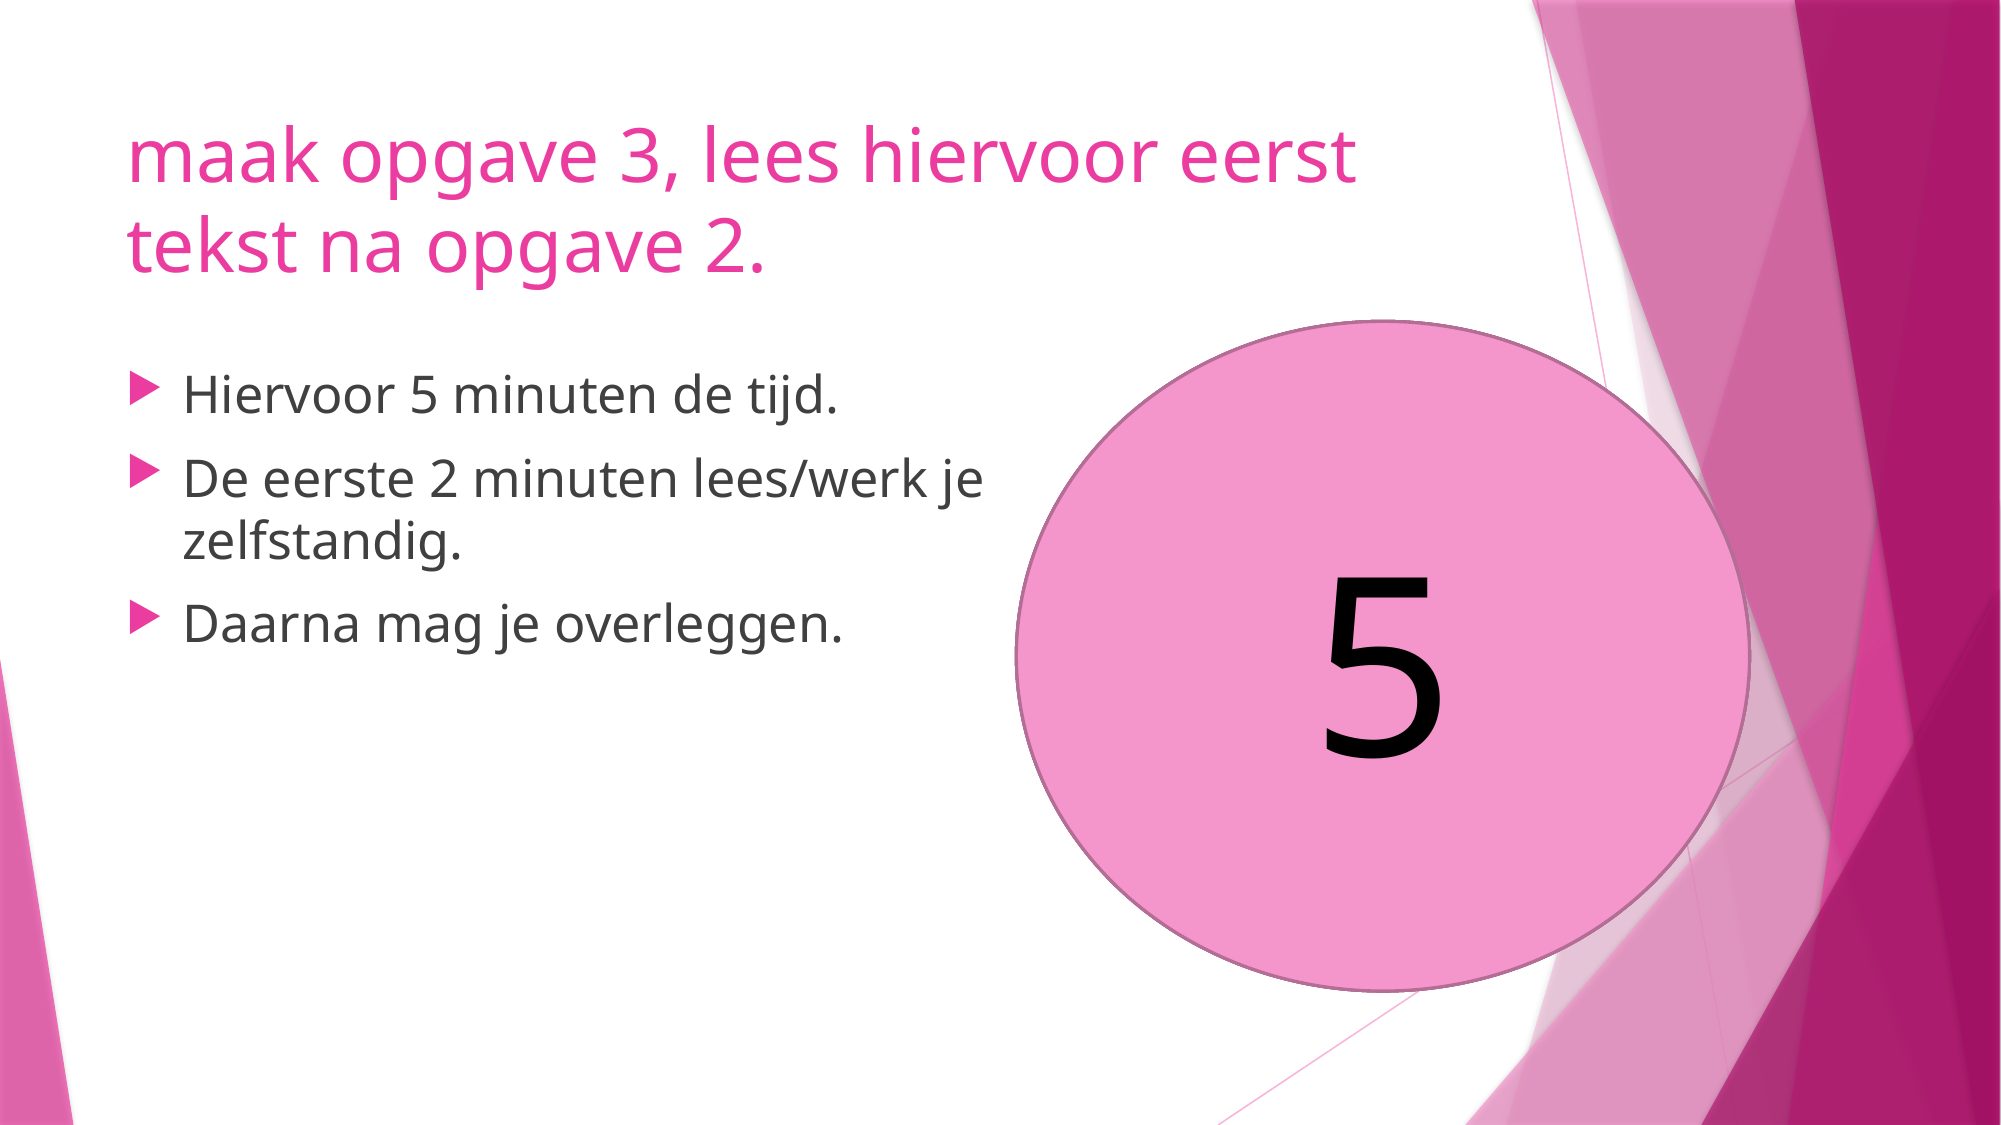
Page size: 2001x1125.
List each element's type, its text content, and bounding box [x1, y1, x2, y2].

text_box 5 [1014, 319, 1752, 993]
title maak opgave 3, lees hiervoor eerst tekst na opgave 2. [111, 99, 1522, 317]
list Hiervoor 5 minuten de tijd. De eerste 2 minuten lees/werk je zelfstandig. Daarna mag je overleggen. [111, 354, 1046, 992]
